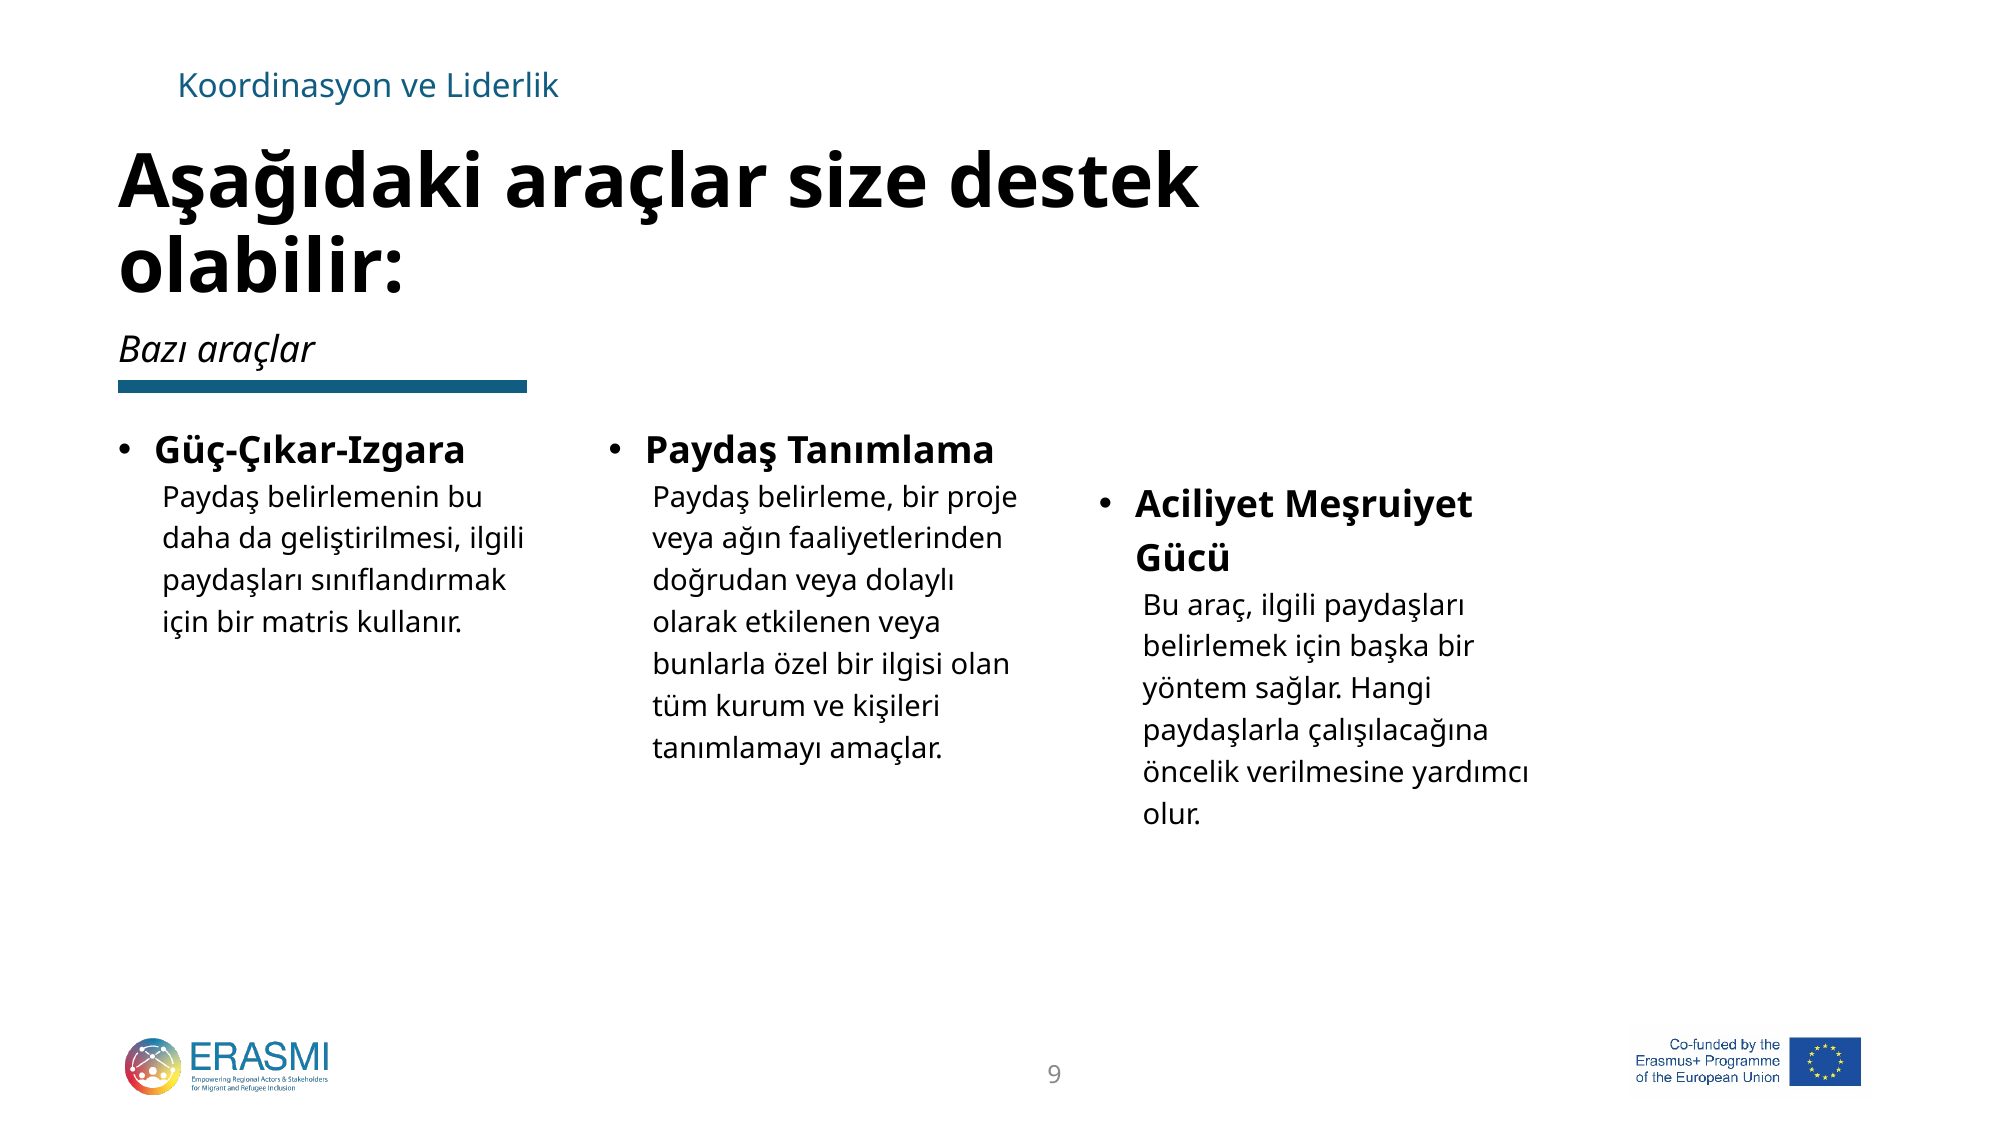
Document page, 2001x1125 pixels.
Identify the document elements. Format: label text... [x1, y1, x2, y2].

picture [1630, 1025, 1872, 1098]
list Güç-Çıkar-Izgara Paydaş belirlemenin bu daha da geliştirilmesi, ilgili paydaşları sınıflandırmak için bir matris kullanır. Paydaş Tanımlama Paydaş belirleme, bir proje veya ağın faaliyetlerinden doğrudan veya dolaylı olarak etkilenen veya bunlarla özel bir ilgisi olan tüm kurum ve kişileri tanımlamayı amaçlar. Aciliyet Meşruiyet Gücü Bu araç, ilgili paydaşları belirlemek için başka bir yöntem sağlar. Hangi paydaşlarla çalışılacağına öncelik verilmesine yardımcı olur. [117, 416, 1531, 911]
picture [118, 1035, 332, 1098]
list Bazı araçlar [117, 311, 528, 371]
title Aşağıdaki araçlar size destek olabilir: [117, 138, 1472, 297]
